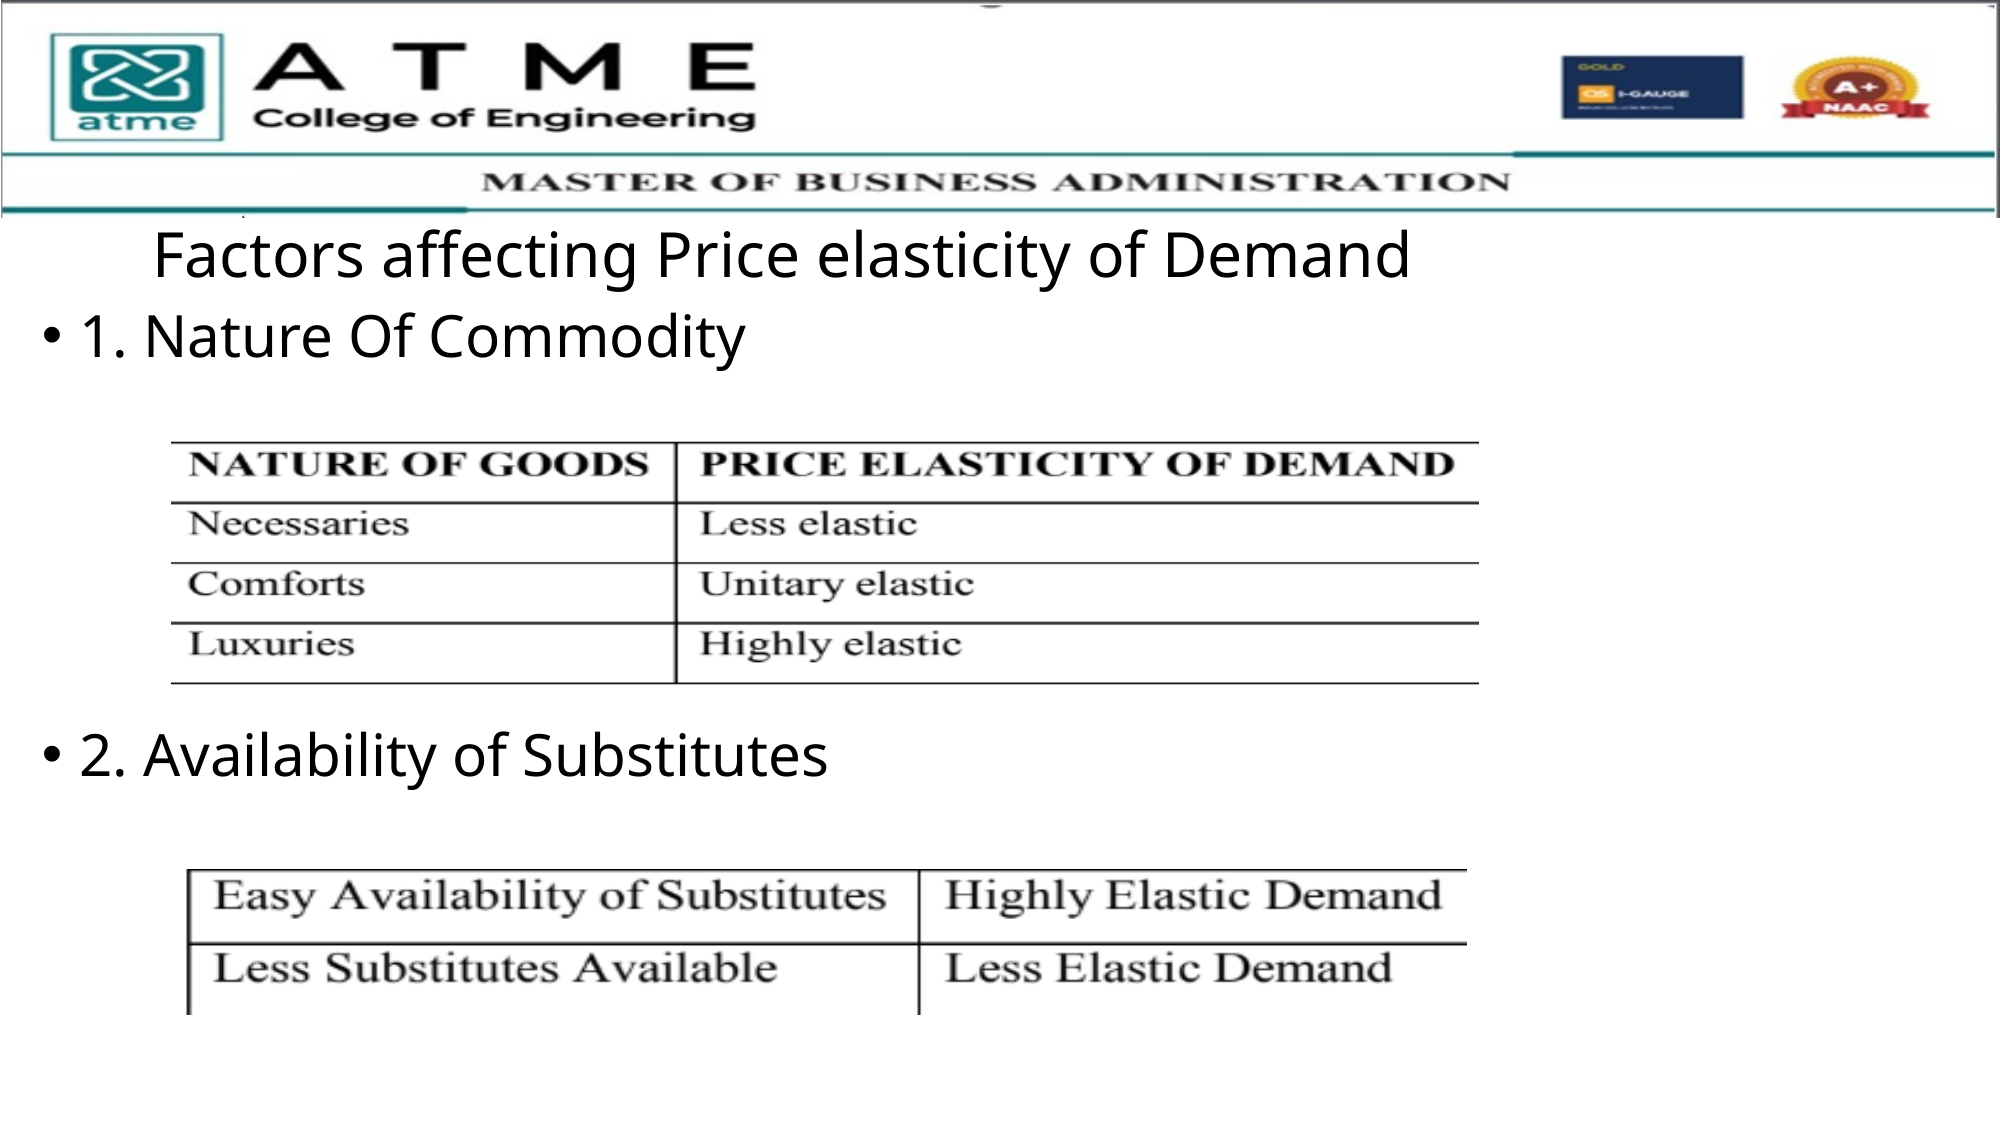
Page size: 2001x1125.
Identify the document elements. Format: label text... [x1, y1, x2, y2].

title Factors affecting Price elasticity of Demand [137, 216, 1863, 299]
picture [1, 0, 2000, 218]
picture [170, 438, 1479, 687]
list 1. Nature Of Commodity 2. Availability of Substitutes [26, 299, 1984, 1106]
picture [185, 868, 1467, 1015]
